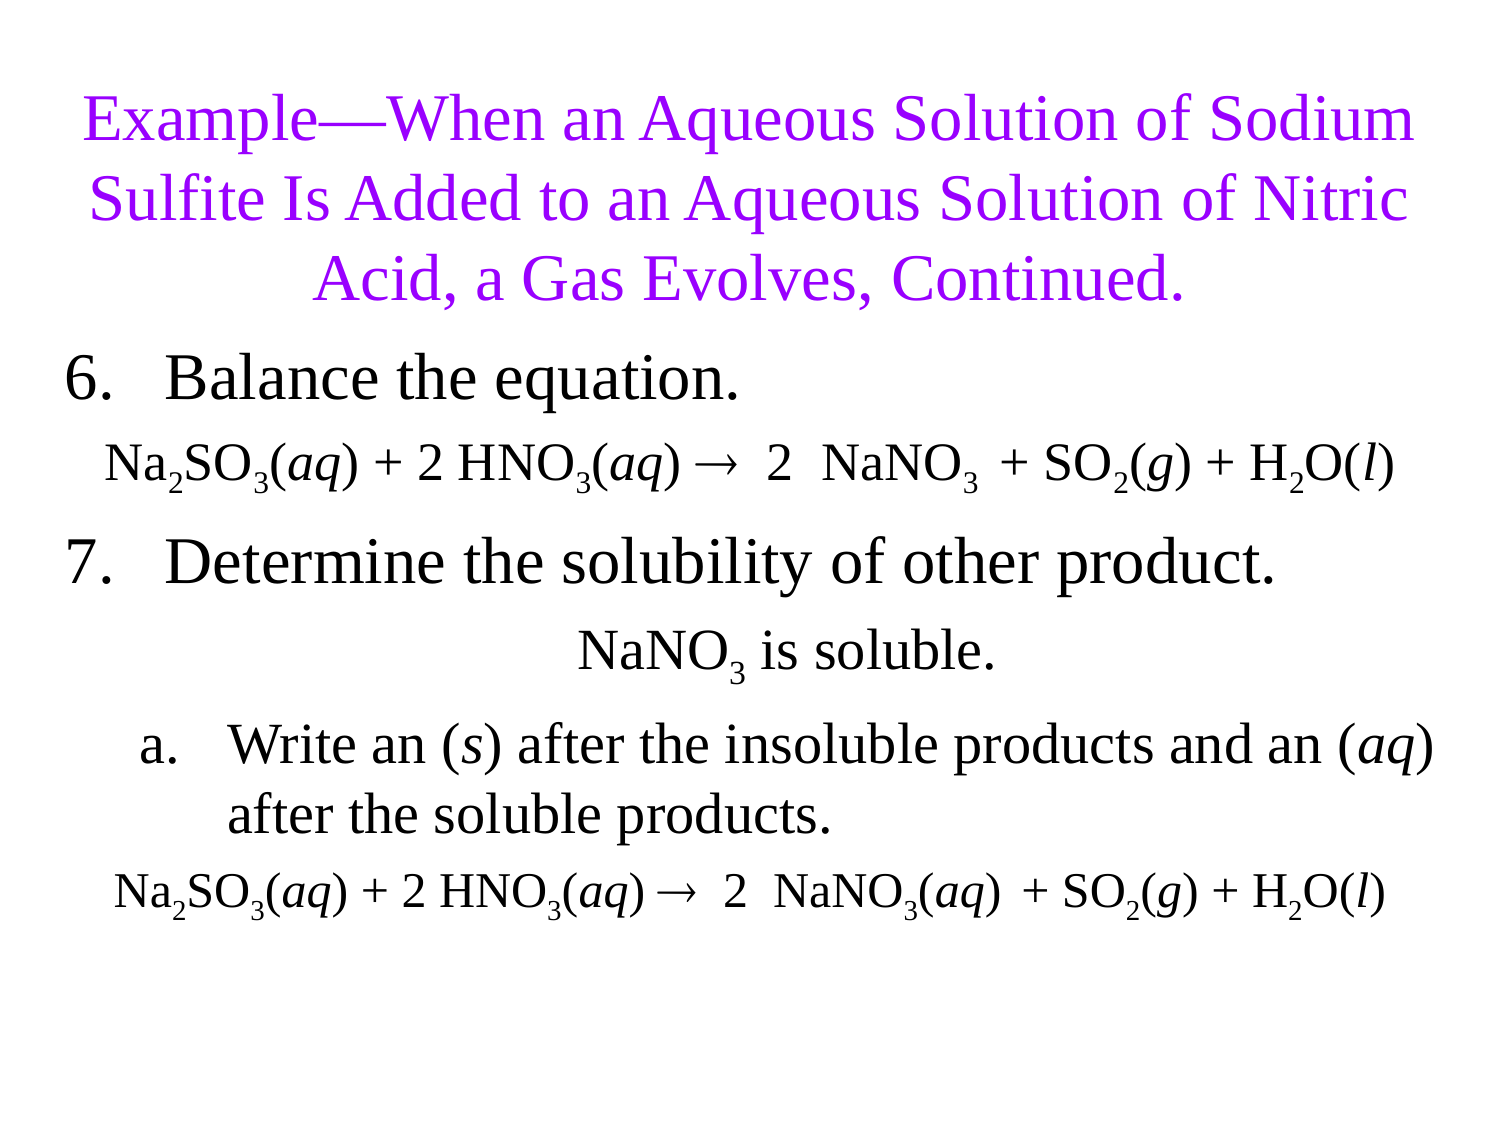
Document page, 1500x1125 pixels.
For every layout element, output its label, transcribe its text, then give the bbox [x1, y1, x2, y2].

text_box Balance the equation. Na2SO3(aq) + 2 HNO3(aq) NaNO3 + SO2(g) + H2O(l) Determine the solubility of other product. NaNO3 is soluble. a. Write an (s) after the insoluble products and an (aq) after the soluble products. Na2SO3(aq) + 2 HNO3(aq) NaNO3(aq) + SO2(g) + H2O(l) [49, 324, 1450, 963]
text_box Example—When an Aqueous Solution of Sodium Sulfite Is Added to an Aqueous Solution of Nitric Acid, a Gas Evolves, Continued. [0, 99, 1500, 288]
